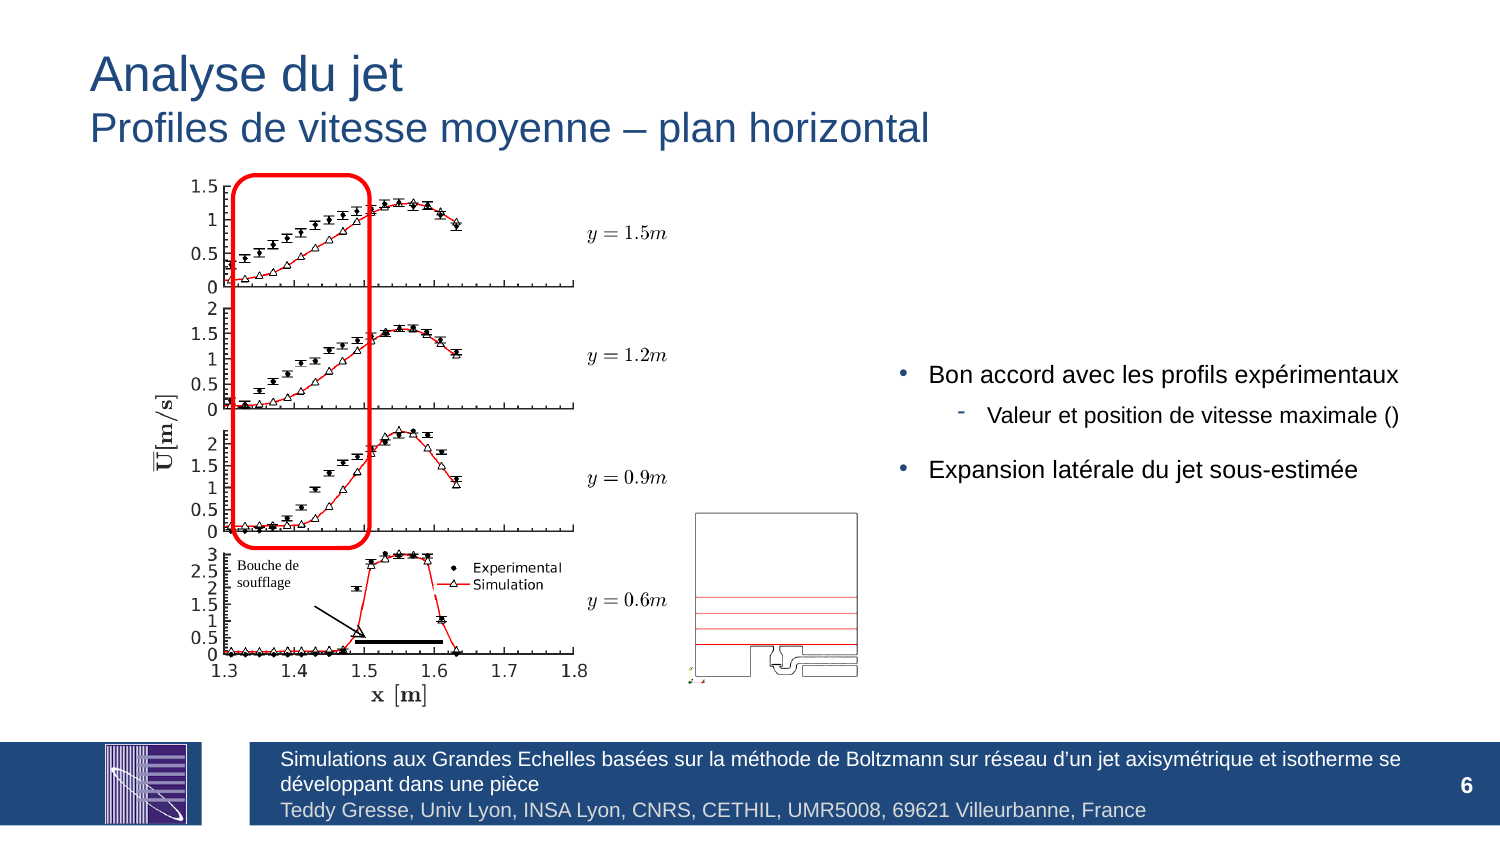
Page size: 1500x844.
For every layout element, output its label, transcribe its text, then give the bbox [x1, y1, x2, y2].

title Analyse du jet Profiles de vitesse moyenne – plan horizontal [75, 33, 1425, 133]
text_box 6 [1445, 763, 1478, 806]
text_box Teddy Gresse, Univ Lyon, INSA Lyon, CNRS, CETHIL, UMR5008, 69621 Villeurbanne, France [265, 789, 1471, 825]
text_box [142, 174, 859, 707]
text_box Simulations aux Grandes Echelles basées sur la méthode de Boltzmann sur réseau d’un jet axisymétrique et isotherme se développant dans une pièce [265, 752, 1471, 788]
picture [105, 744, 187, 824]
